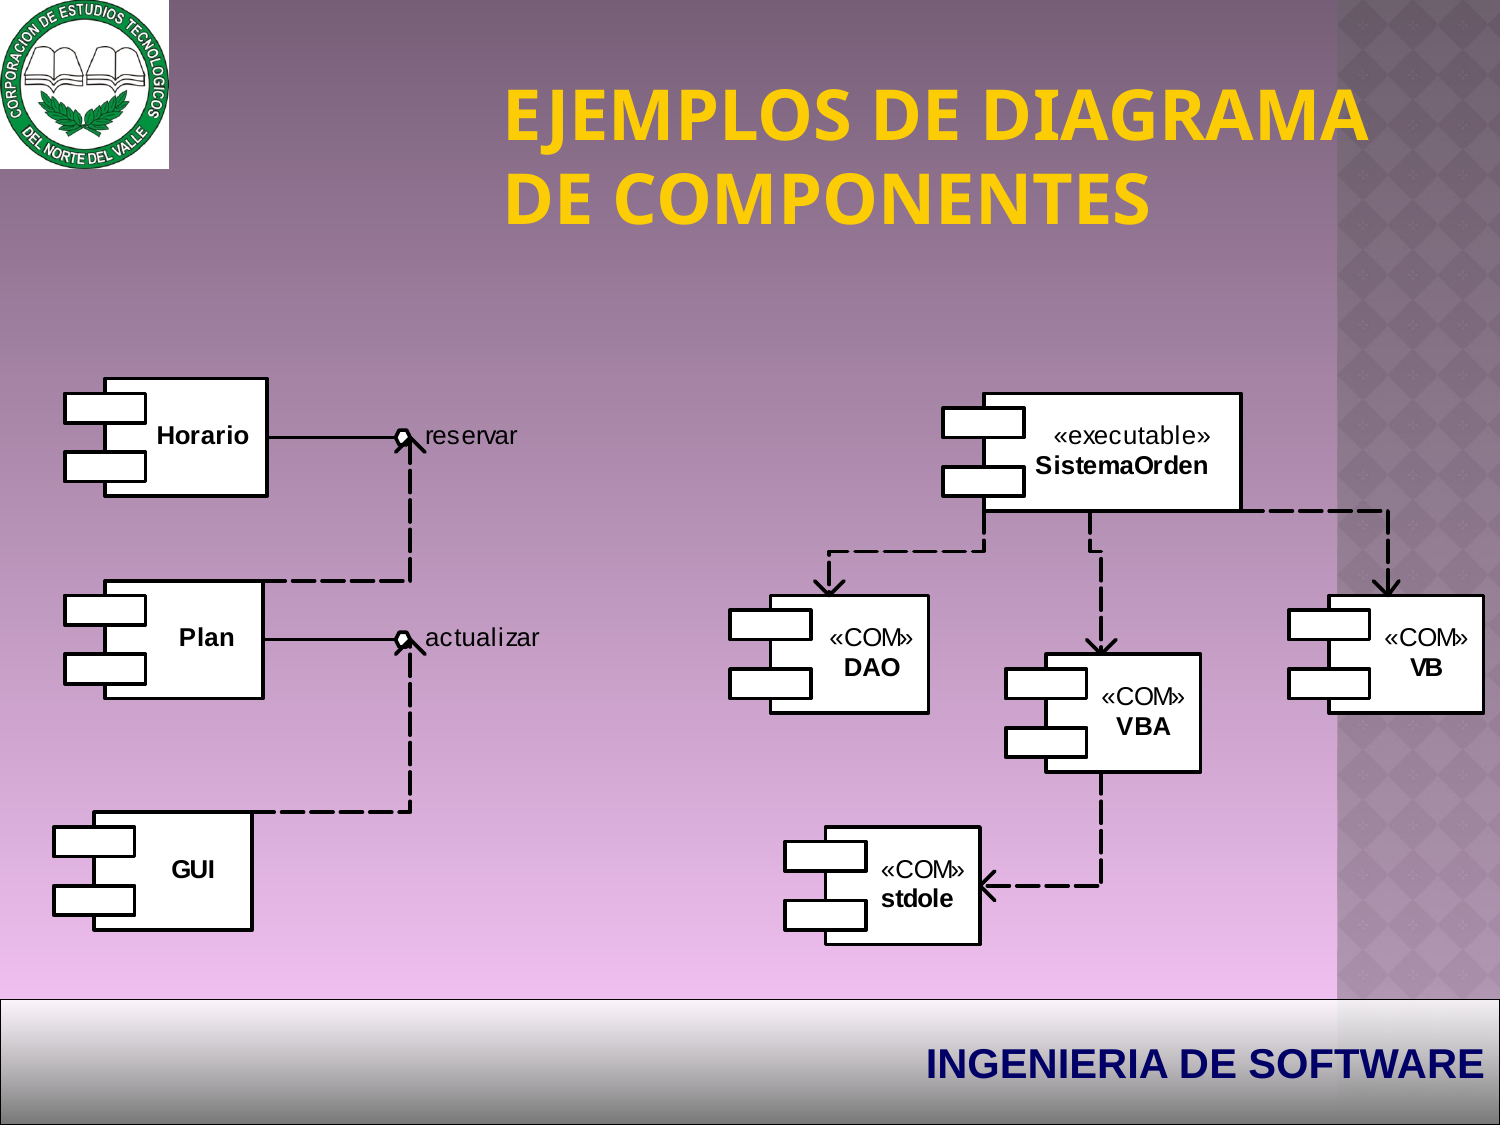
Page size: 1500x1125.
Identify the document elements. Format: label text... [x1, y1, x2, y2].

picture [0, 0, 169, 169]
title Ejemplos de Diagrama de Componentes [487, 62, 1450, 250]
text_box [49, 374, 1500, 957]
